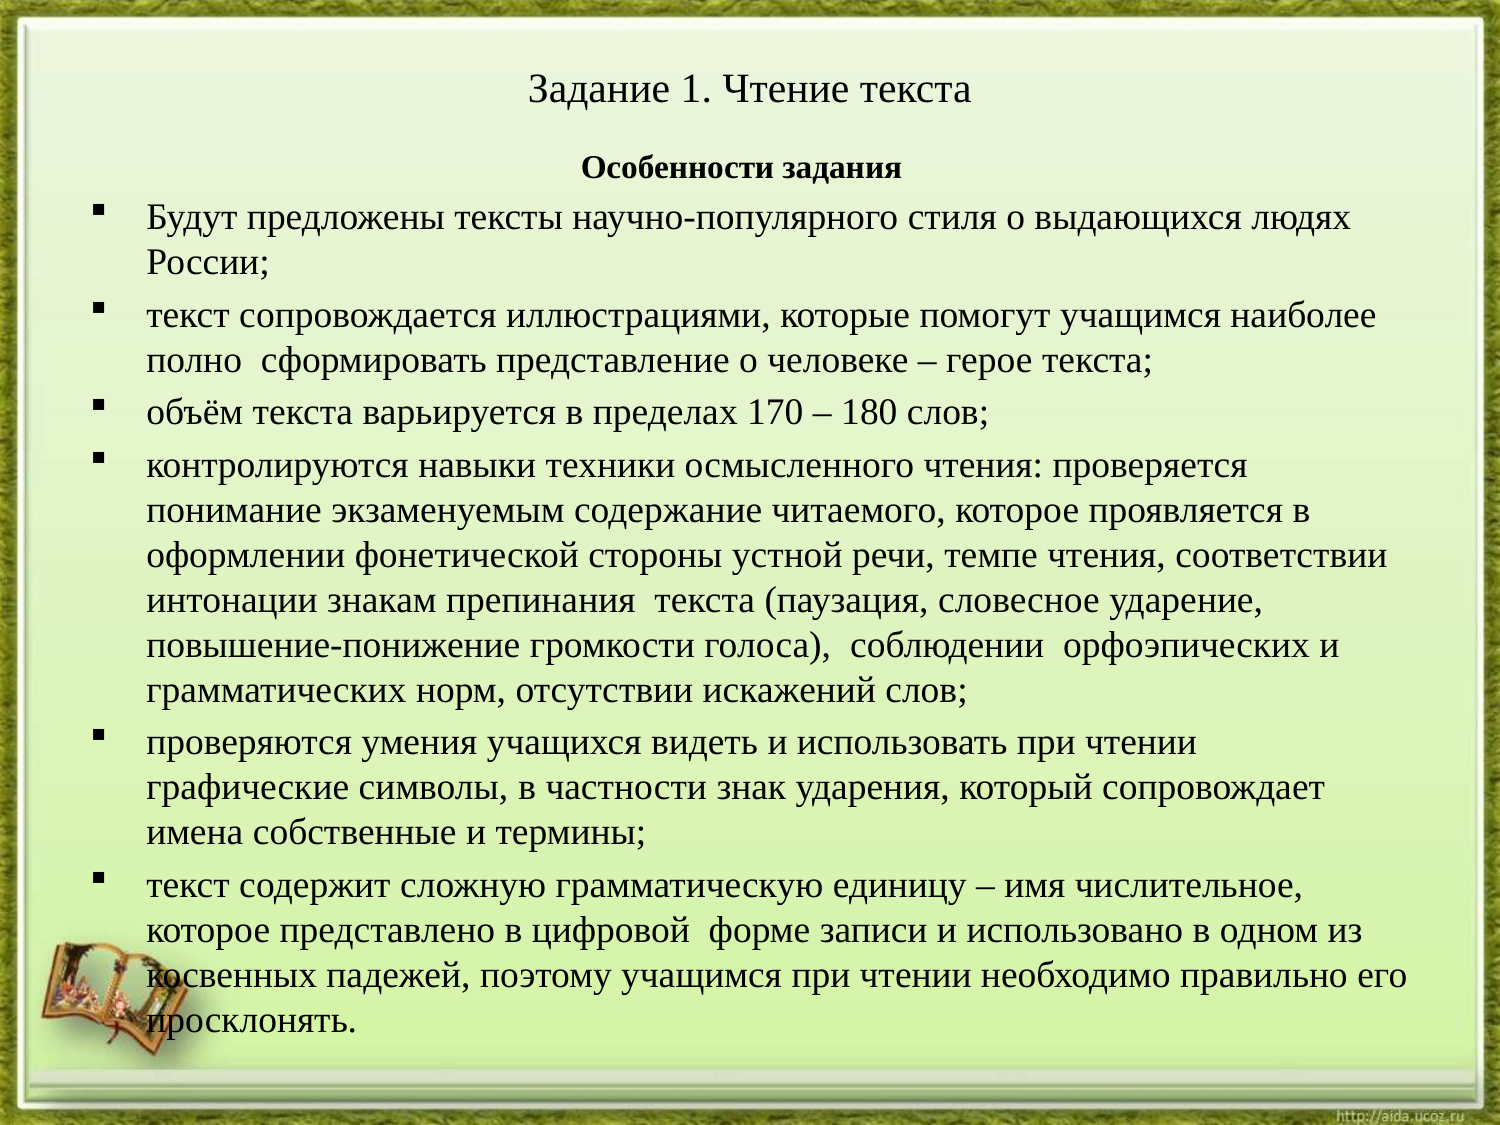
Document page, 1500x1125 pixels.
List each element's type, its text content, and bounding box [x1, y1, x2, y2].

list Особенности задания Будут предложены тексты научно-популярного стиля о выдающихся людях России; текст сопровождается иллюстрациями, которые помогут учащимся наиболее полно сформировать представление о человеке – герое текста; объём текста варьируется в пределах 170 – 180 слов; контролируются навыки техники осмысленного чтения: проверяется понимание экзаменуемым содержание читаемого, которое проявляется в оформлении фонетической стороны устной речи, темпе чтения, соответствии интонации знакам препинания текста (паузация, словесное ударение, повышение-понижение громкости голоса), соблюдении орфоэпических и грамматических норм, отсутствии искажений слов; проверяются умения учащихся видеть и использовать при чтении графические символы, в частности знак ударения, который сопровождает имена собственные и термины; текст содержит сложную грамматическую единицу – имя числительное, которое представлено в цифровой форме записи и использовано в одном из косвенных падежей, поэтому учащимся при чтении необходимо правильно его просклонять. [75, 137, 1425, 1005]
picture [0, 0, 1500, 1125]
title Задание 1. Чтение текста [75, 45, 1425, 126]
